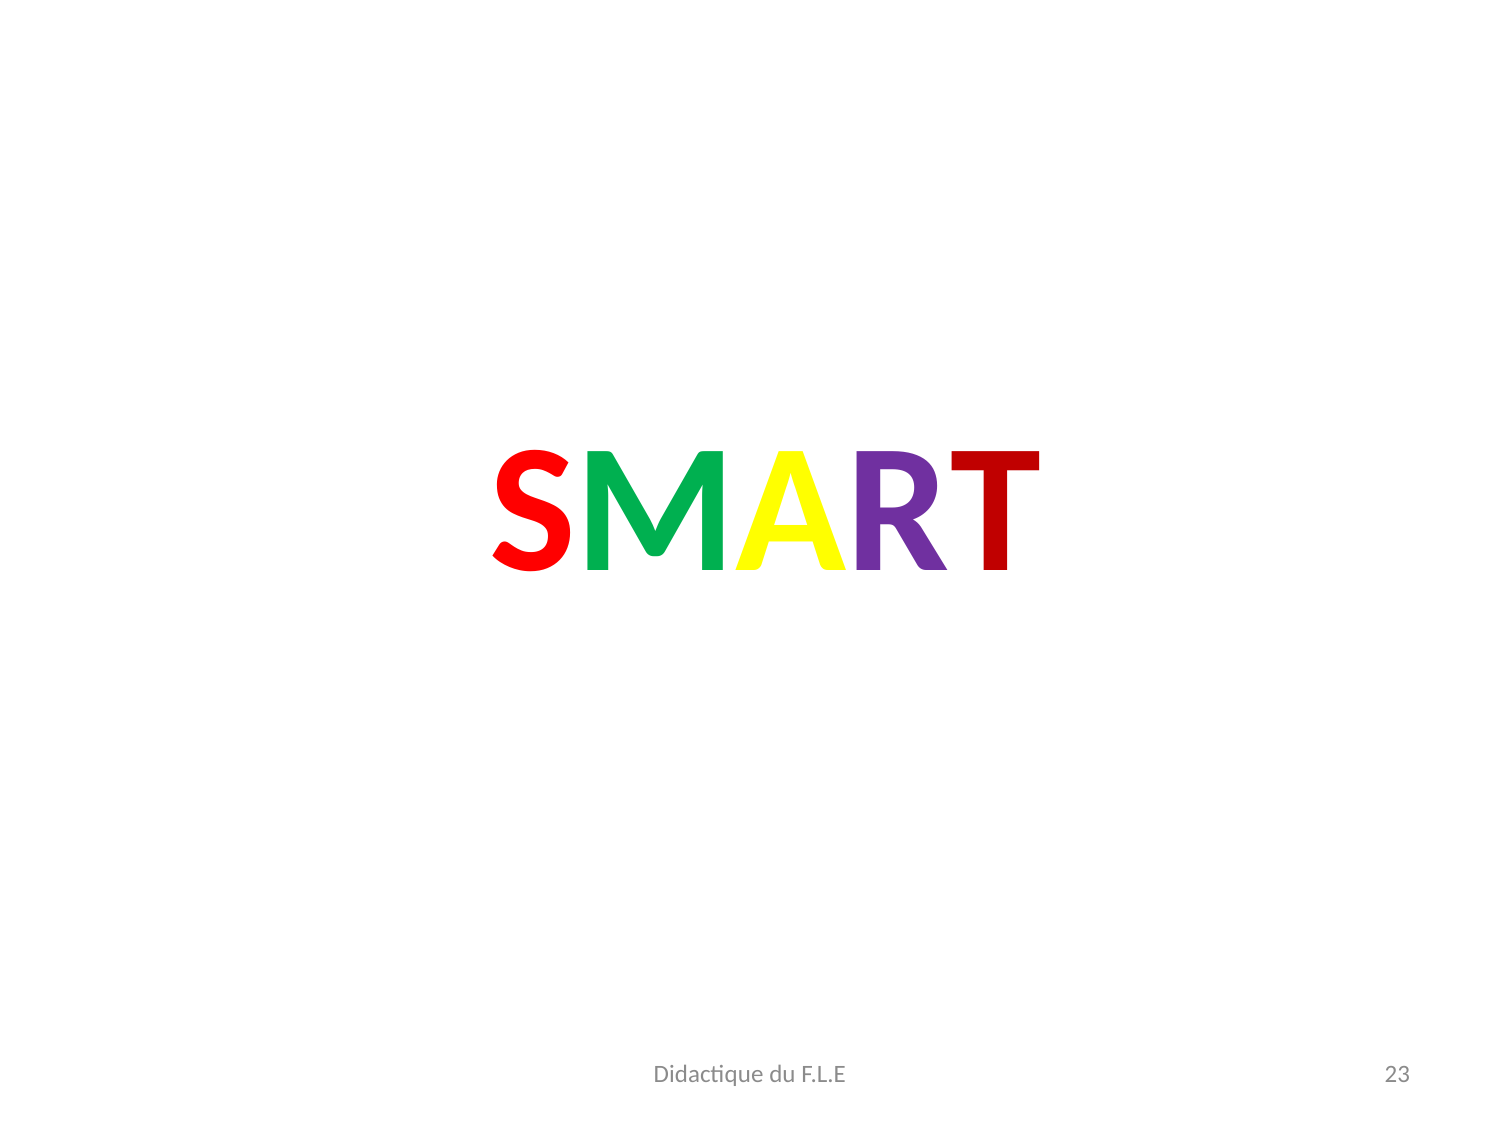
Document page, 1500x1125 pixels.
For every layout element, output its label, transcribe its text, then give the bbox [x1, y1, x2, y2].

footer Didactique du F.L.E [512, 1042, 988, 1103]
list SMART [75, 262, 1425, 1005]
slide_number 23 [1074, 1042, 1425, 1103]
